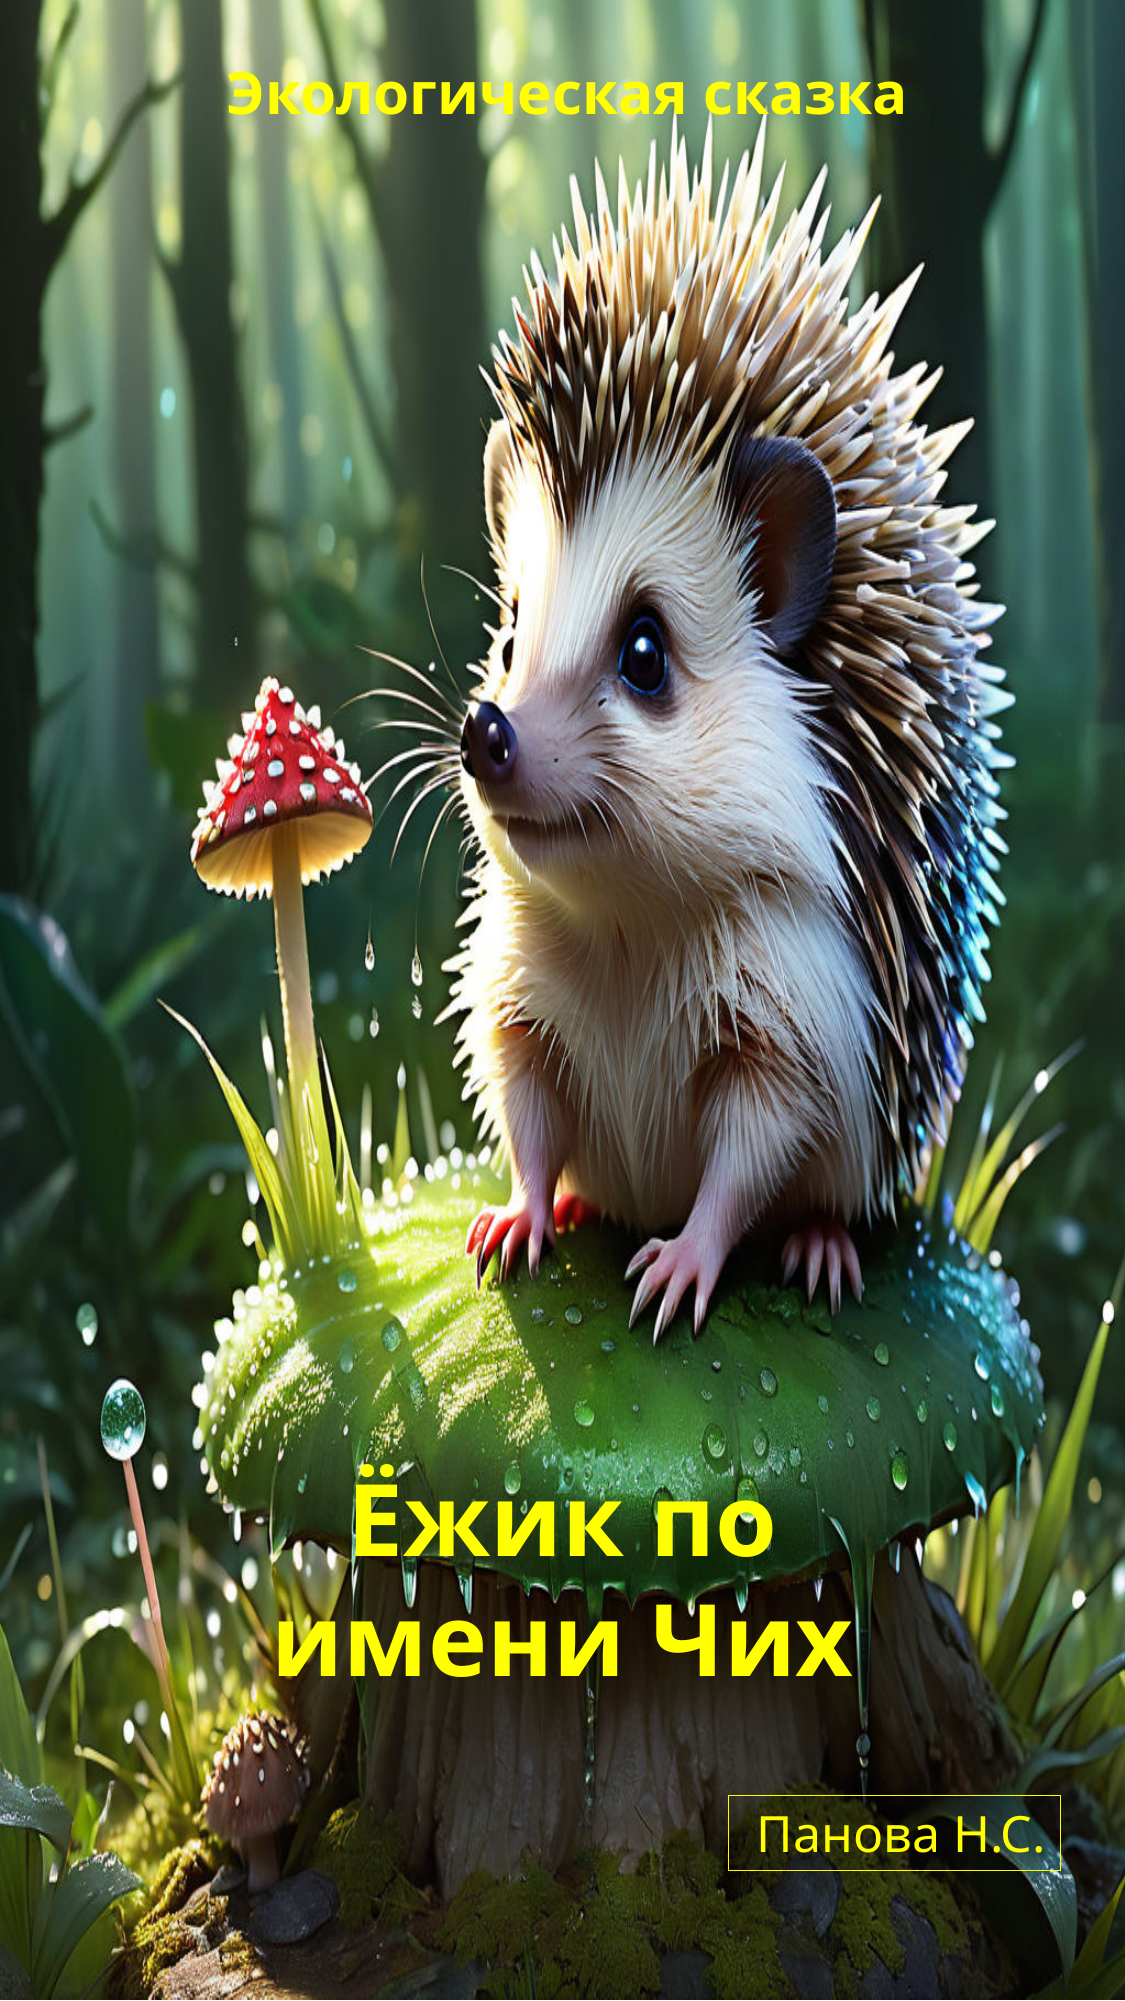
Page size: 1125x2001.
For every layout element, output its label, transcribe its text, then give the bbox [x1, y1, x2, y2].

picture [0, 0, 1125, 2000]
text_box Ёжик по имени Чих [173, 1448, 953, 1704]
text_box Экологическая сказка [183, 48, 952, 134]
text_box Панова Н.С. [728, 1795, 1061, 1871]
